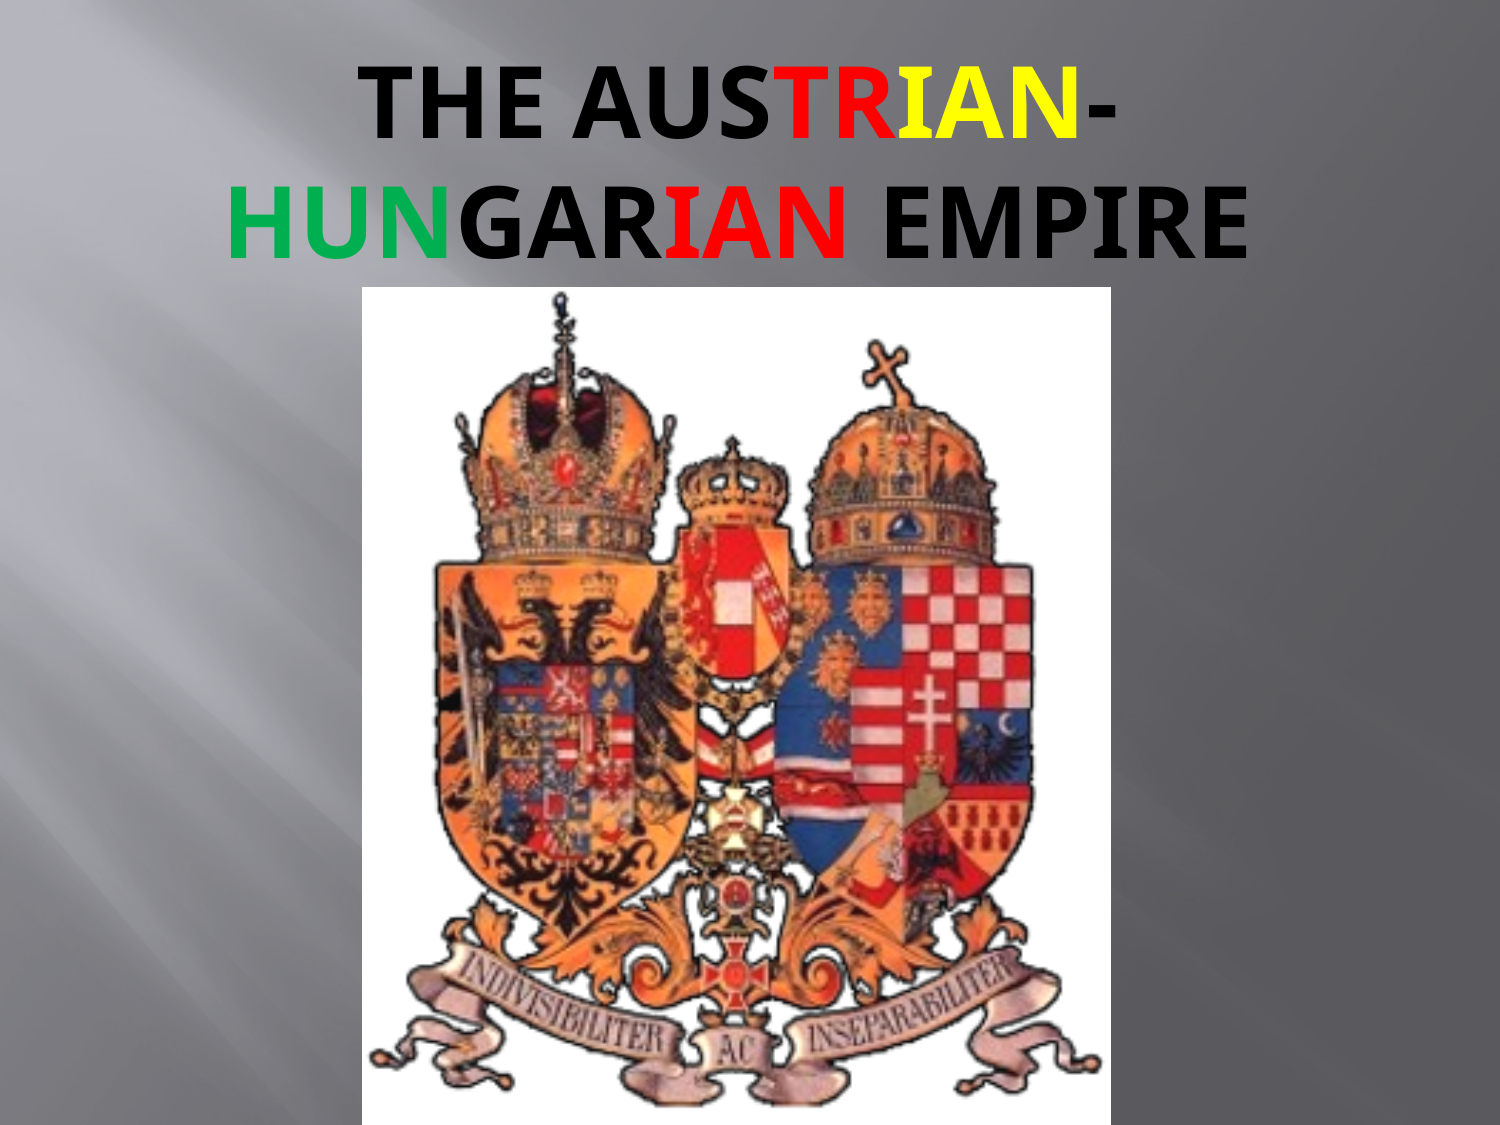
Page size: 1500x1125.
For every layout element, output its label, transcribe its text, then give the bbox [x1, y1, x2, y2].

title The Austrian-Hungarian Empire [99, 37, 1375, 279]
picture [362, 287, 1112, 1125]
